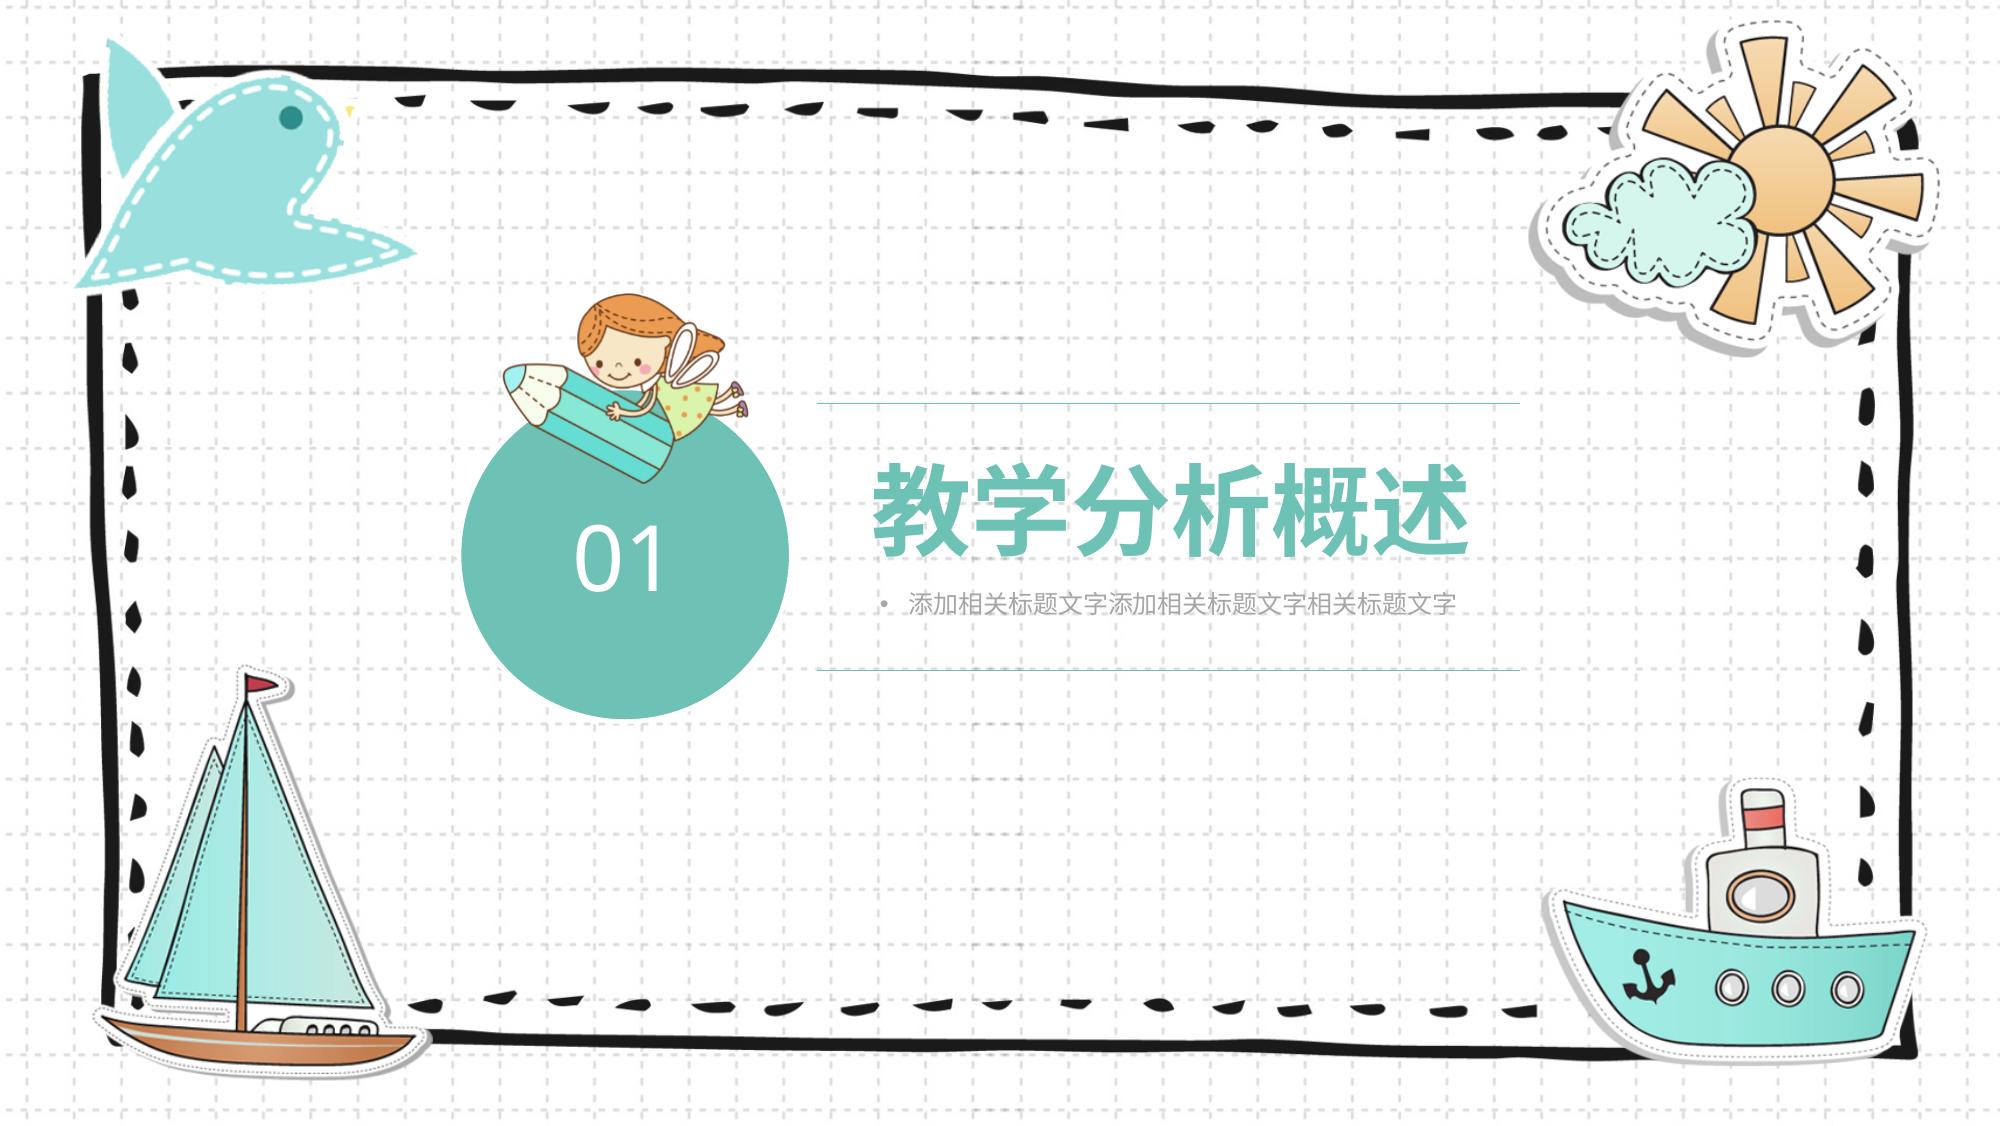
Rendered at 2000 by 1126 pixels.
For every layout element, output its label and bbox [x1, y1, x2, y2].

picture [0, 0, 2000, 1126]
text_box [816, 403, 1521, 671]
